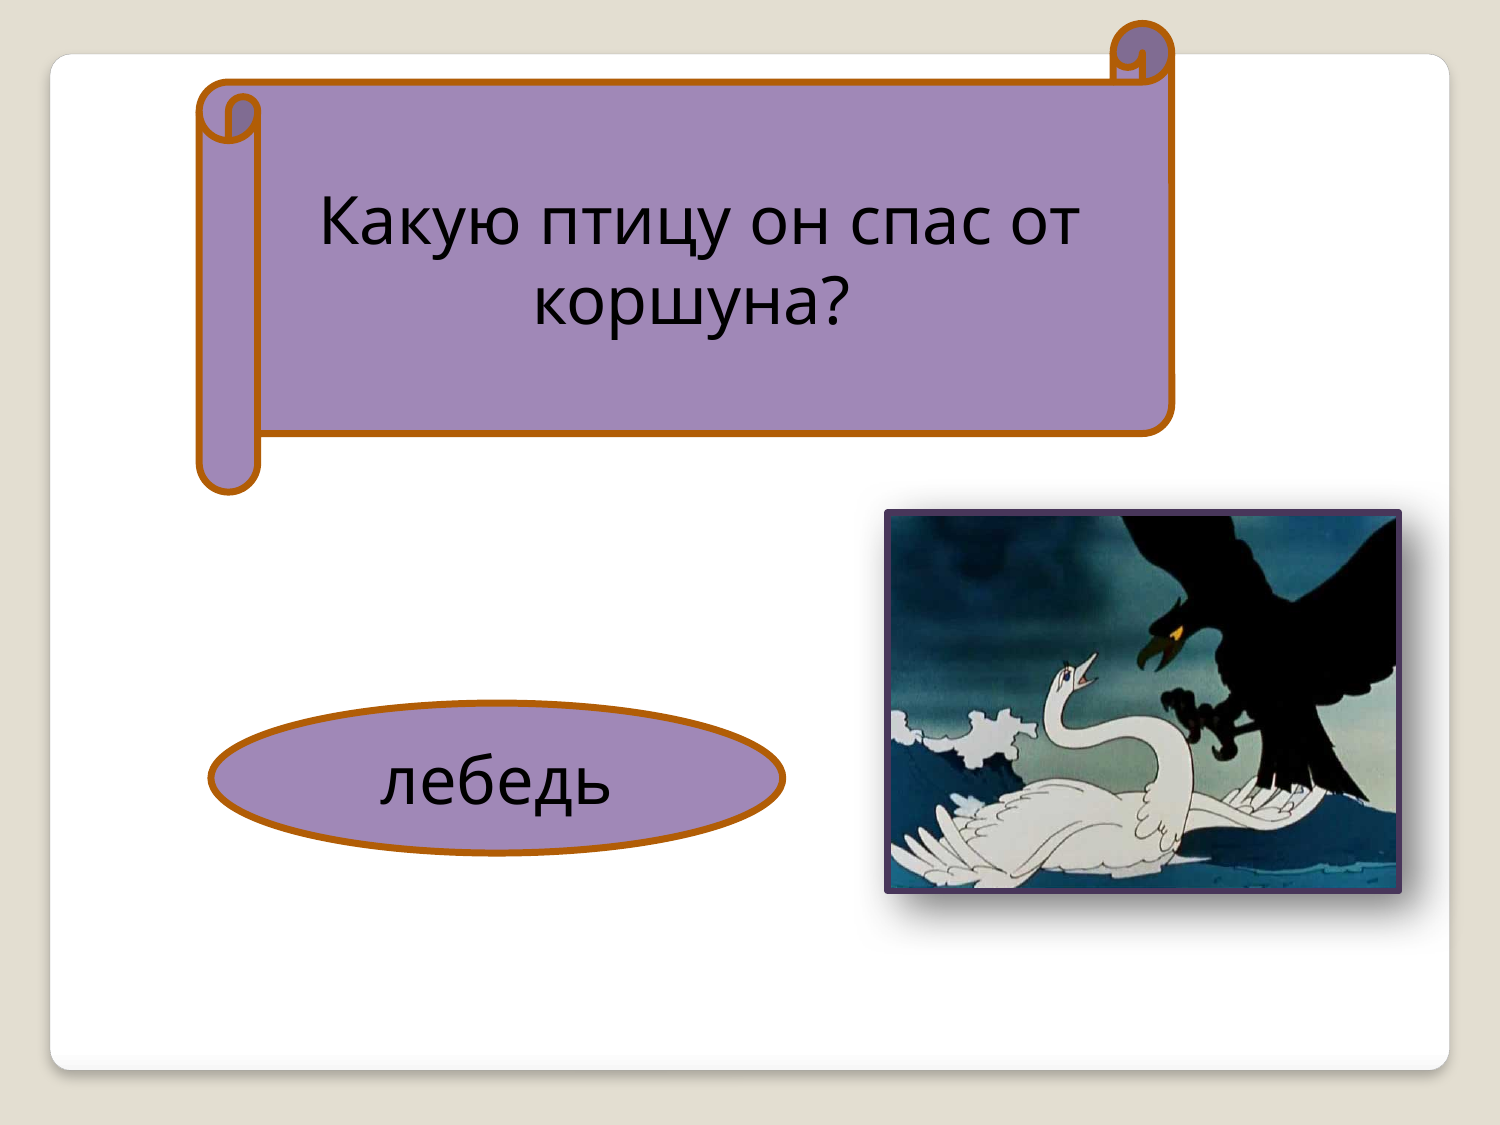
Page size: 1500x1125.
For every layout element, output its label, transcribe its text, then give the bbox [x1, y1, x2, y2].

text_box лебедь [207, 699, 787, 857]
picture [890, 515, 1397, 888]
text_box Какую птицу он спас от коршуна? [195, 19, 1176, 496]
